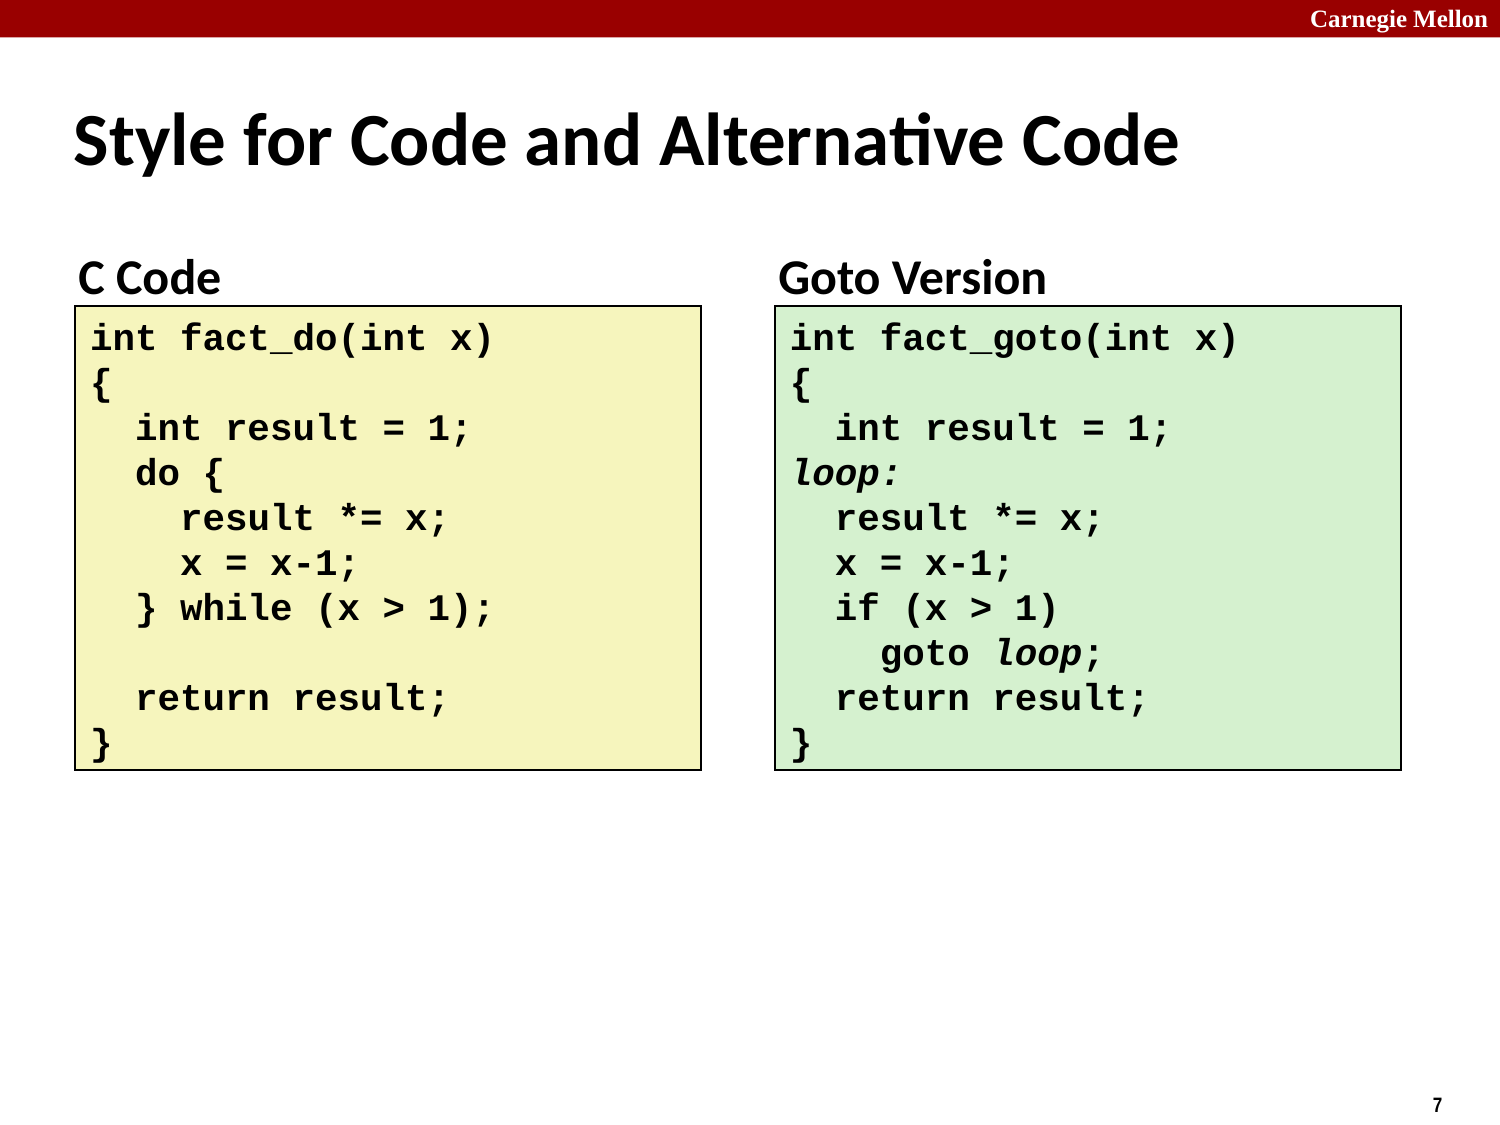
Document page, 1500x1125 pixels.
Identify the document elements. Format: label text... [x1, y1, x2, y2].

text_box C Code [63, 237, 491, 306]
text_box int fact_do(int x) { int result = 1; do { result *= x; x = x-1; } while (x > 1); return result; } [75, 305, 701, 771]
text_box Goto Version [763, 237, 1141, 306]
title Style for Code and Alternative Code [58, 72, 1305, 199]
text_box int fact_goto(int x) { int result = 1; loop: result *= x; x = x-1; if (x > 1) goto loop; return result; } [775, 305, 1401, 771]
